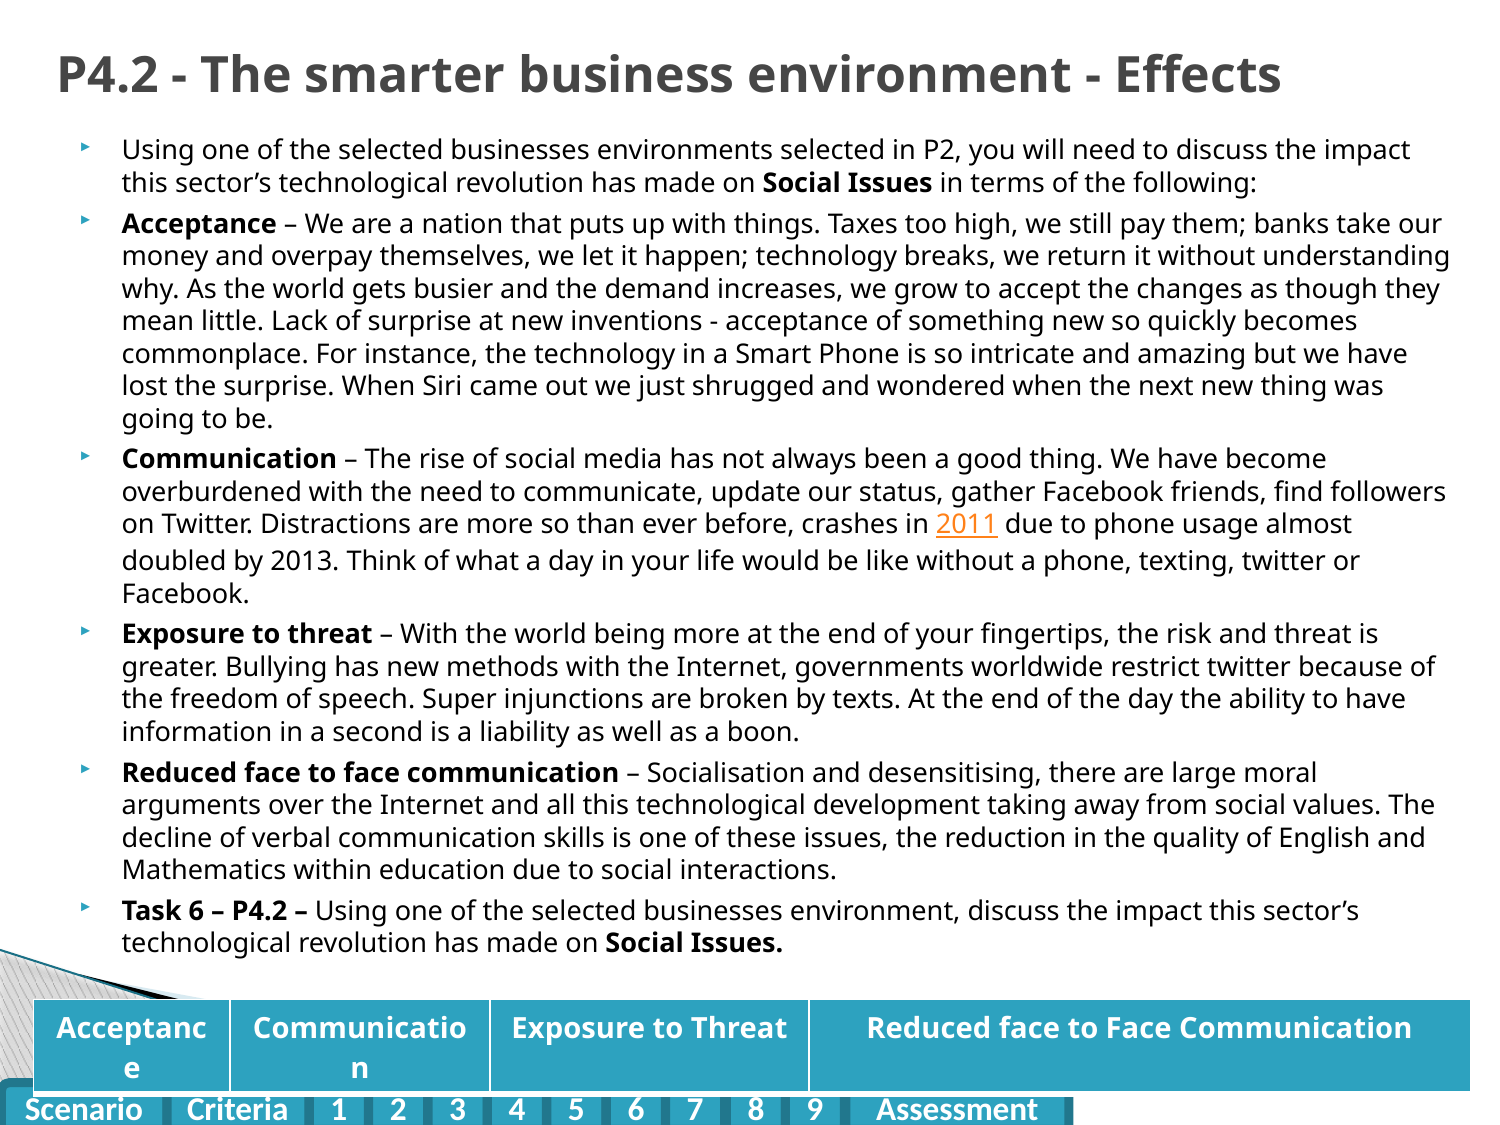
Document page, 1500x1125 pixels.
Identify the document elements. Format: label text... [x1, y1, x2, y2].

table_header Acceptance [34, 1000, 229, 1091]
list Using one of the selected businesses environments selected in P2, you will need to discuss the impact this sector’s technological revolution has made on Social Issues in terms of the following: Acceptance – We are a nation that puts up with things. Taxes too high, we still pay them; banks take our money and overpay themselves, we let it happen; technology breaks, we return it without understanding why. As the world gets busier and the demand increases, we grow to accept the changes as though they mean little. Lack of surprise at new inventions - acceptance of something new so quickly becomes commonplace. For instance, the technology in a Smart Phone is so intricate and amazing but we have lost the surprise. When Siri came out we just shrugged and wondered when the next new thing was going to be. Communication – The rise of social media has not always been a good thing. We have become overburdened with the need to communicate, update our status, gather Facebook friends, find followers on Twitter. Distractions are more so than ever before, crashes in 2011 due to phone usage almost doubled by 2013. Think of what a day in your life would be like without a phone, texting, twitter or Facebook. Exposure to threat – With the world being more at the end of your fingertips, the risk and threat is greater. Bullying has new methods with the Internet, governments worldwide restrict twitter because of the freedom of speech. Super injunctions are broken by texts. At the end of the day the ability to have information in a second is a liability as well as a boon. Reduced face to face communication – Socialisation and desensitising, there are large moral arguments over the Internet and all this technological development taking away from social values. The decline of verbal communication skills is one of these issues, the reduction in the quality of English and Mathematics within education due to social interactions. Task 6 – P4.2 – Using one of the selected businesses environment, discuss the impact this sector’s technological revolution has made on Social Issues. [46, 125, 1465, 988]
title P4.2 - The smarter business environment - Effects [41, 18, 1459, 126]
table_header Reduced face to Face Communication [810, 1000, 1470, 1091]
table_header Exposure to Threat [491, 1000, 808, 1091]
table_header Communication [231, 1000, 489, 1091]
